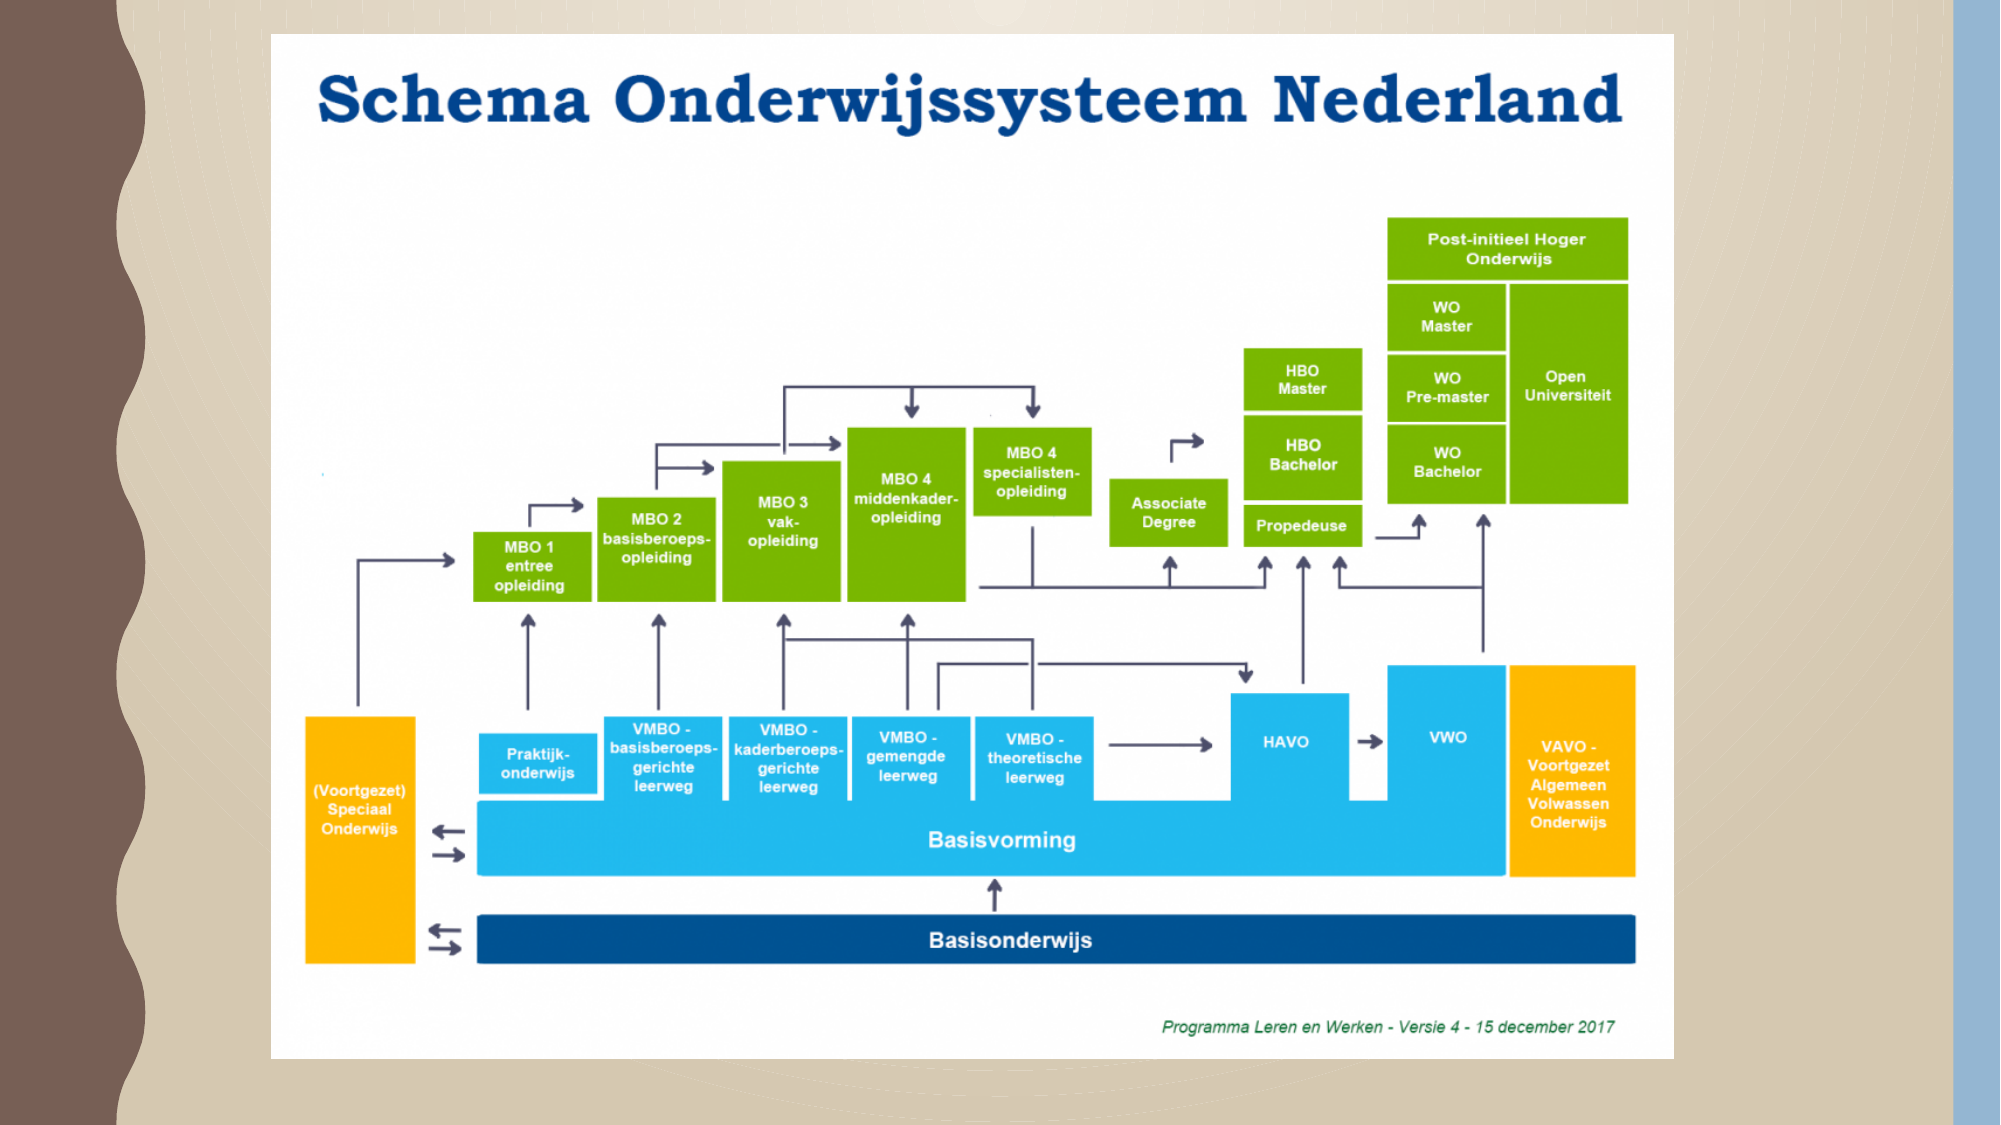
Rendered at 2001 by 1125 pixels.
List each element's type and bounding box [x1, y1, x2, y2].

list [271, 34, 1674, 1059]
